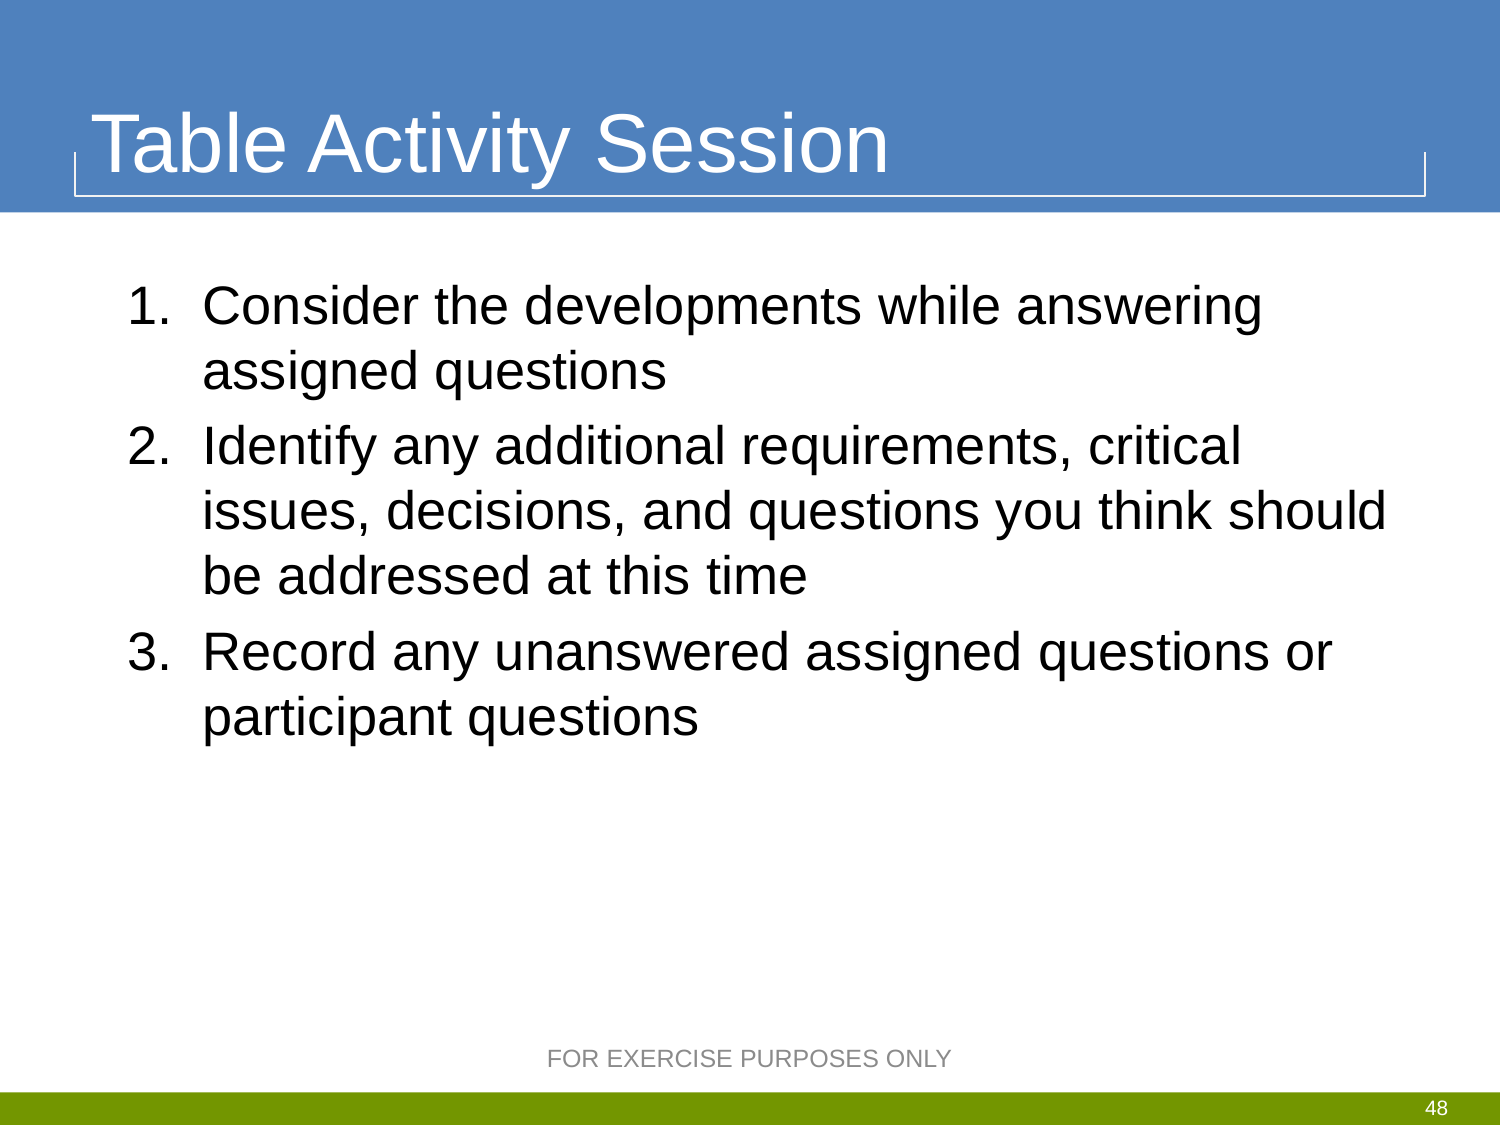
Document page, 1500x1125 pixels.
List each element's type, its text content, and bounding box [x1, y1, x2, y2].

list Consider the developments while answering assigned questions Identify any additional requirements, critical issues, decisions, and questions you think should be addressed at this time Record any unanswered assigned questions or participant questions [74, 262, 1426, 1006]
footer FOR EXERCISE PURPOSES ONLY [512, 1042, 988, 1103]
title Table Activity Session [74, 44, 1426, 233]
